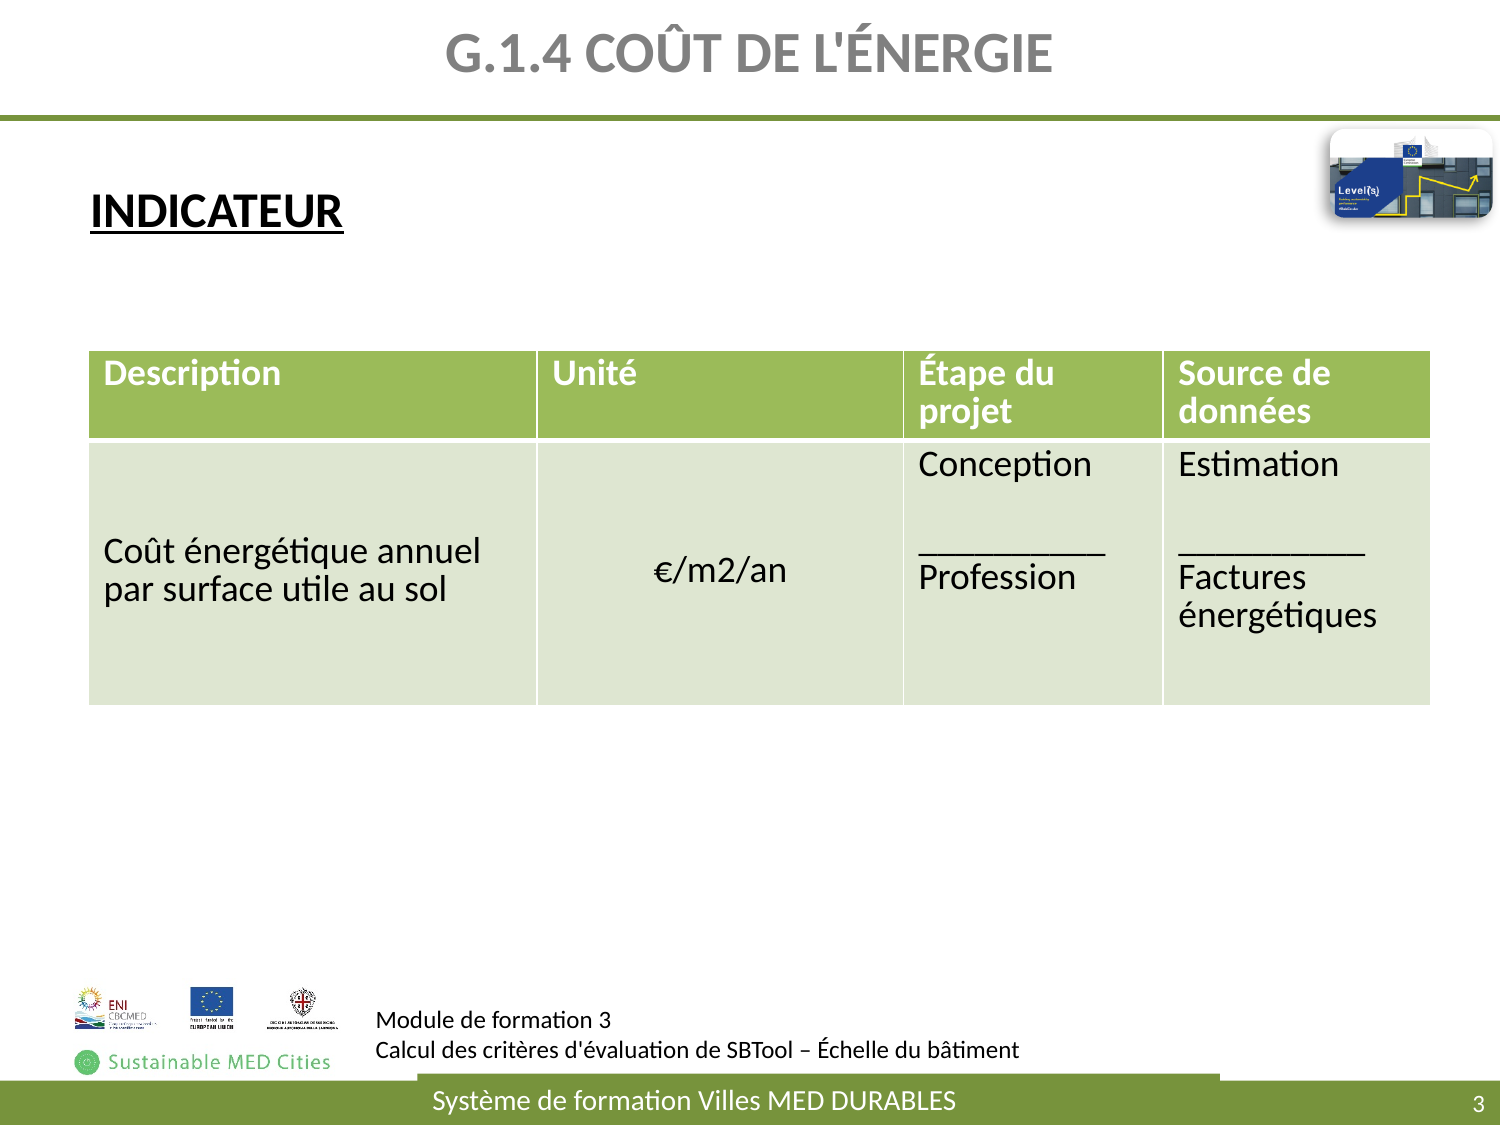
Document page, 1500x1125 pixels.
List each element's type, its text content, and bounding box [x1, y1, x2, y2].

table_header Étape du projet [904, 351, 1162, 438]
text_box Système de formation Villes MED DURABLES [417, 1073, 1220, 1124]
text_box Module de formation 3 Calcul des critères d'évaluation de SBTool – Échelle du bâtiment [360, 996, 1301, 1071]
picture [62, 978, 356, 1080]
table_cell Estimation __________ Factures énergétiques [1164, 443, 1430, 705]
table_header Description [89, 351, 536, 438]
table_header Unité [538, 351, 903, 438]
table_cell €/m2/an [538, 443, 903, 705]
title G.1.4 COÛT DE L'ÉNERGIE [0, 0, 1500, 117]
table_cell Coût énergétique annuel par surface utile au sol [89, 443, 536, 705]
list INDICATEUR [75, 170, 1425, 1005]
table_cell Conception __________ Profession [904, 443, 1162, 705]
slide_number 3 [1149, 1080, 1500, 1125]
table_header Source de données [1164, 351, 1430, 438]
picture [1329, 128, 1493, 218]
